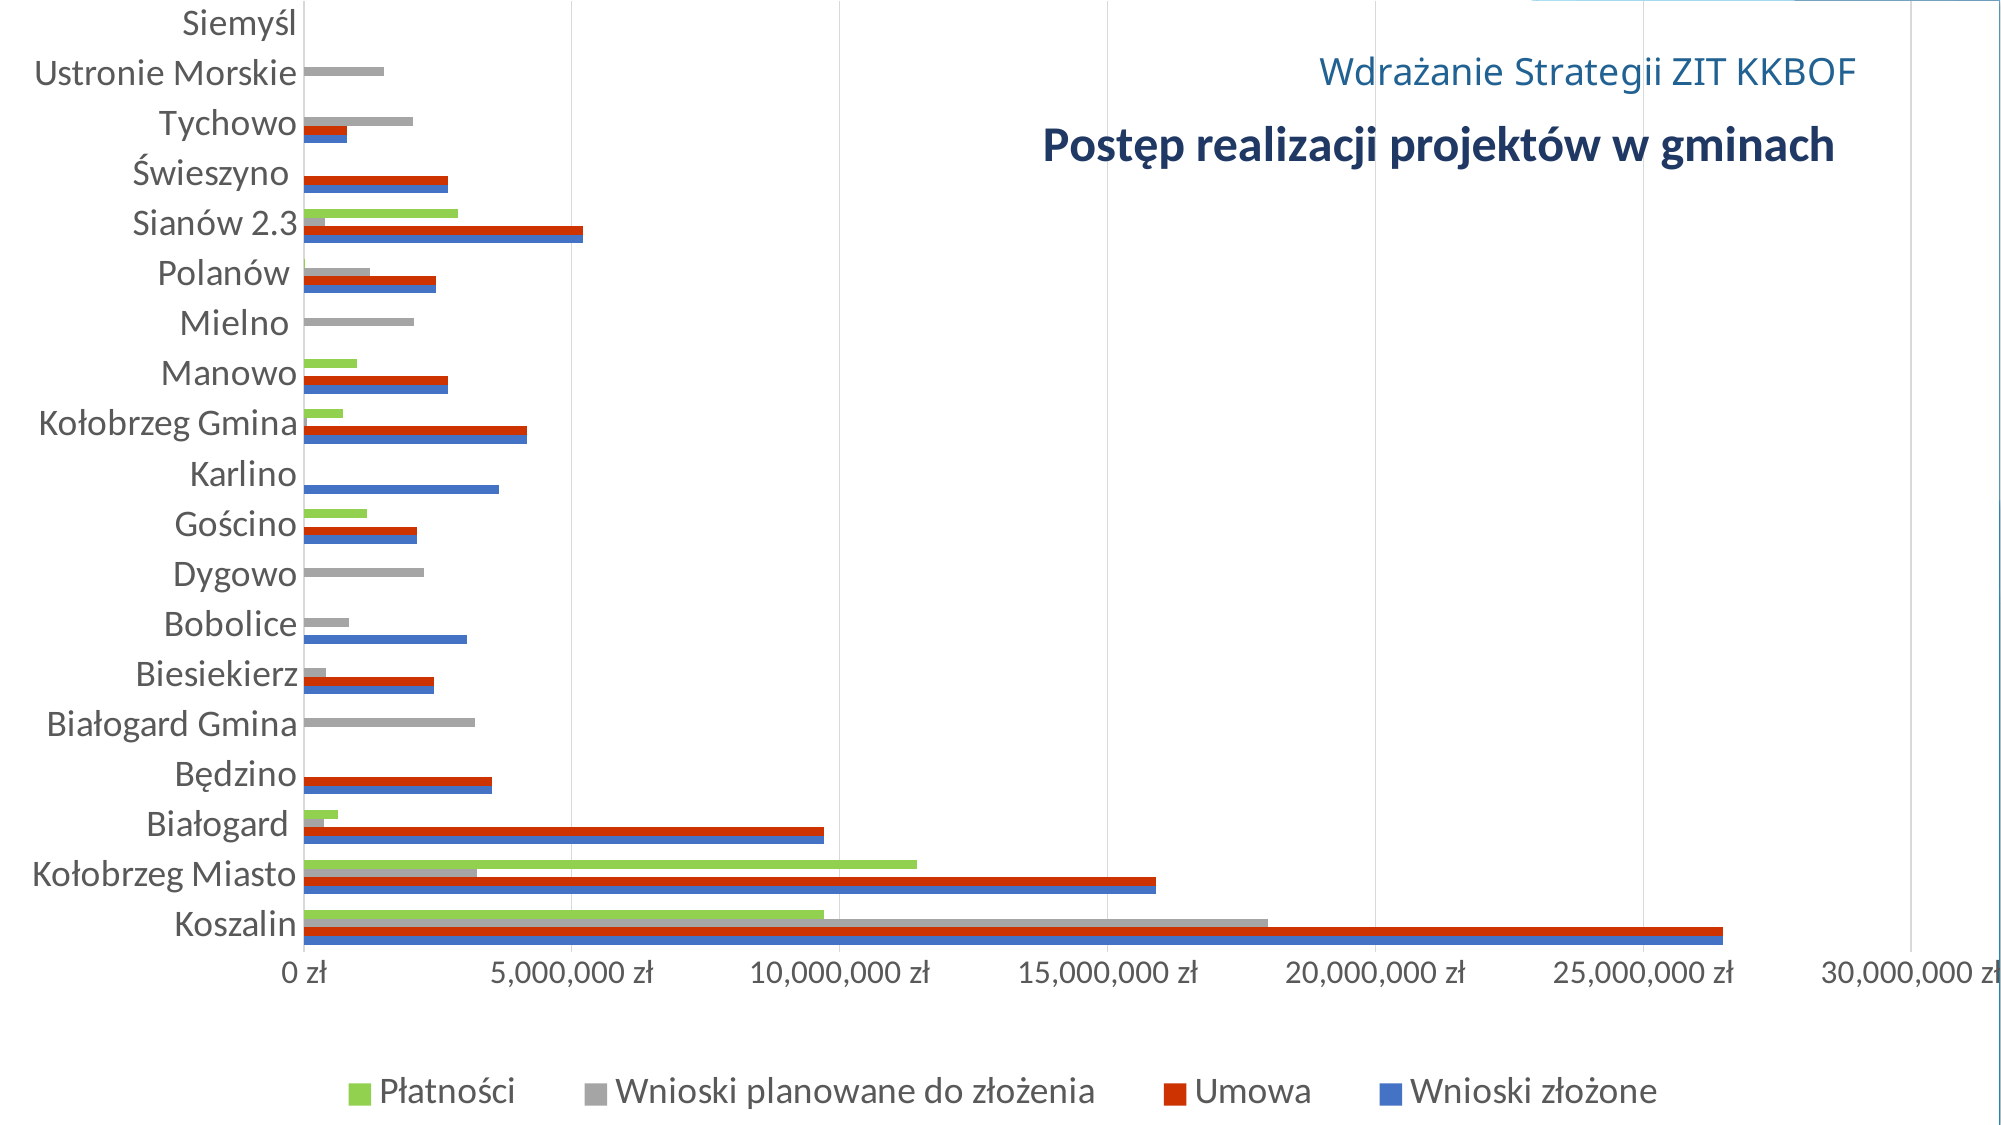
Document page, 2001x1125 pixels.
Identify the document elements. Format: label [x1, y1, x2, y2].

chart [0, 0, 2000, 1125]
